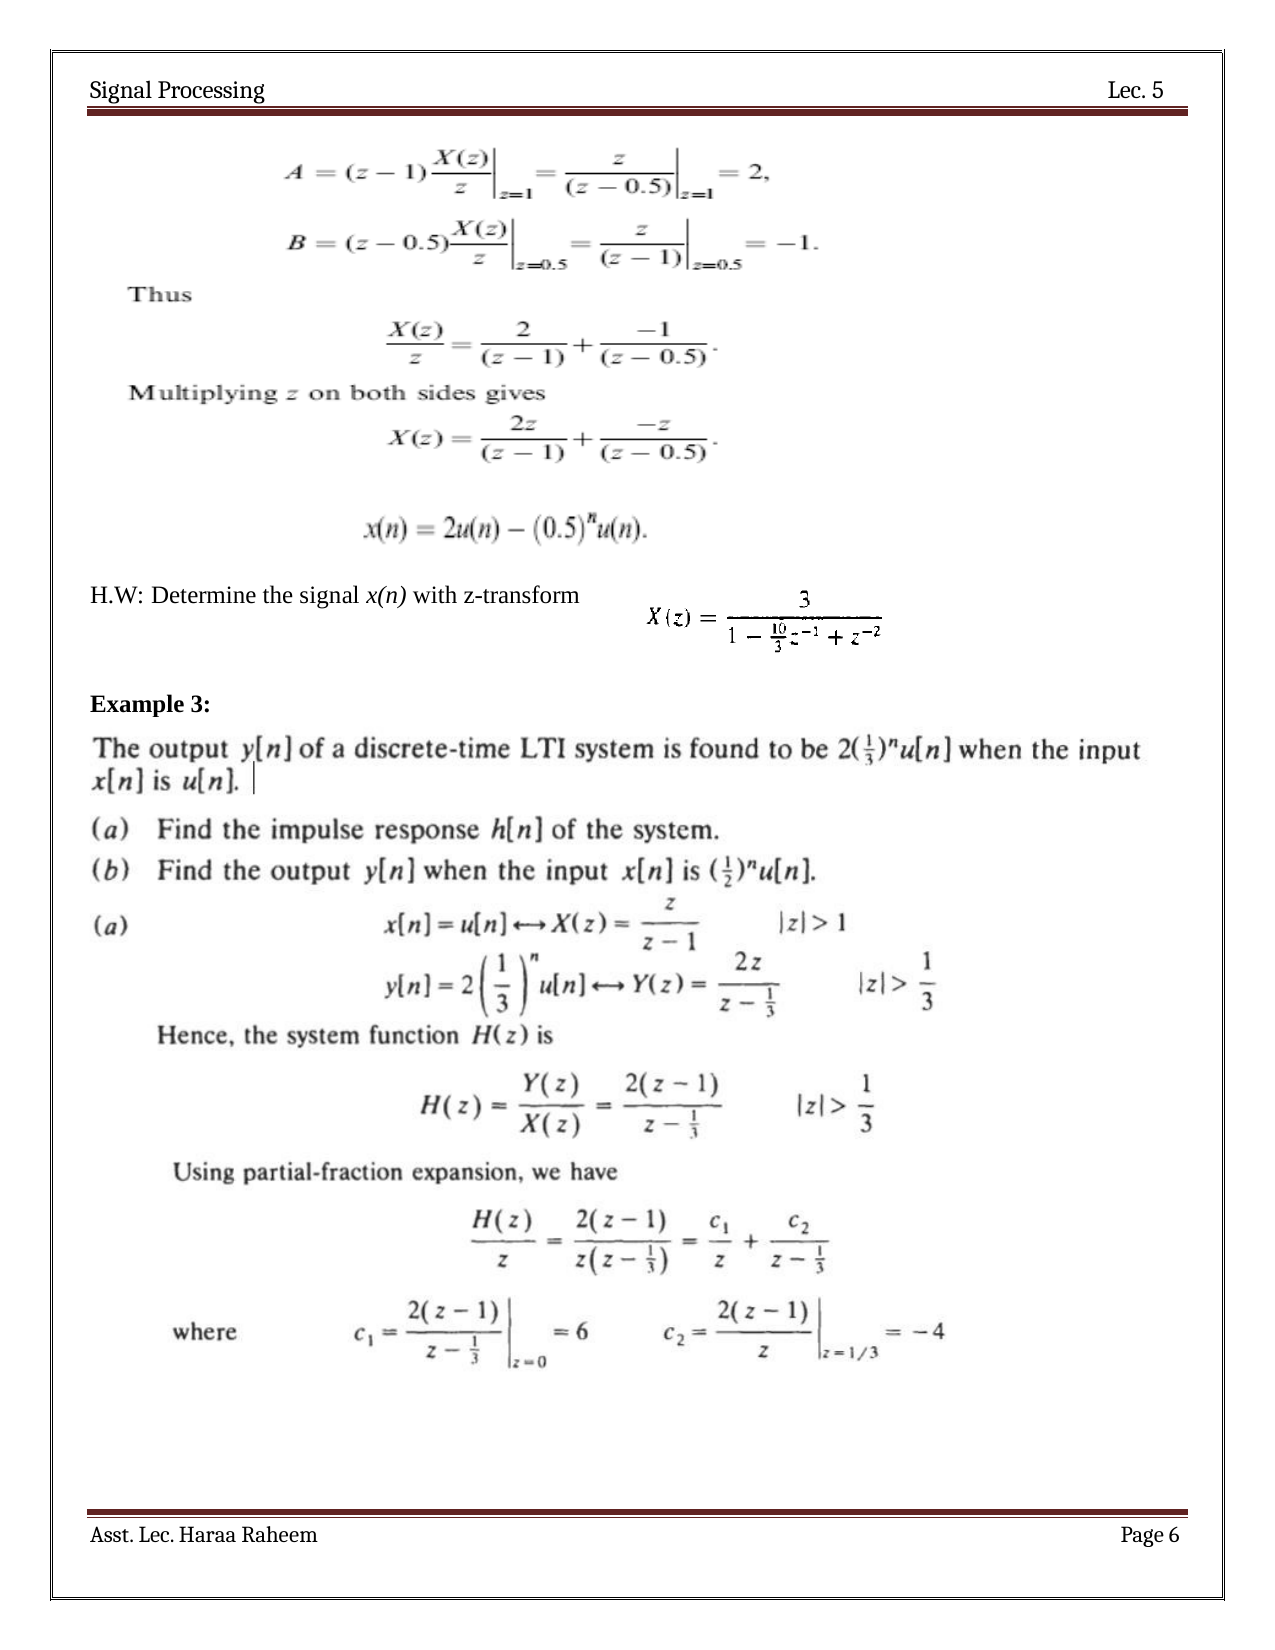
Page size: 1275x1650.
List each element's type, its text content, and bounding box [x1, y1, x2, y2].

text_box [158, 1143, 1012, 1388]
text_box Example 3: [87, 687, 214, 719]
slide_number Page 1 [1118, 1519, 1190, 1549]
footer Asst. Lec. Haraa Raheem [87, 1519, 331, 1549]
text_box Lec. 5 [1105, 73, 1171, 106]
text_box Signal Processing [87, 73, 279, 106]
text_box [637, 583, 906, 653]
text_box [95, 147, 870, 475]
text_box [89, 717, 1184, 1144]
text_box H.W: Determine the signal x(n) with z-transform [87, 579, 583, 611]
text_box [351, 497, 673, 555]
